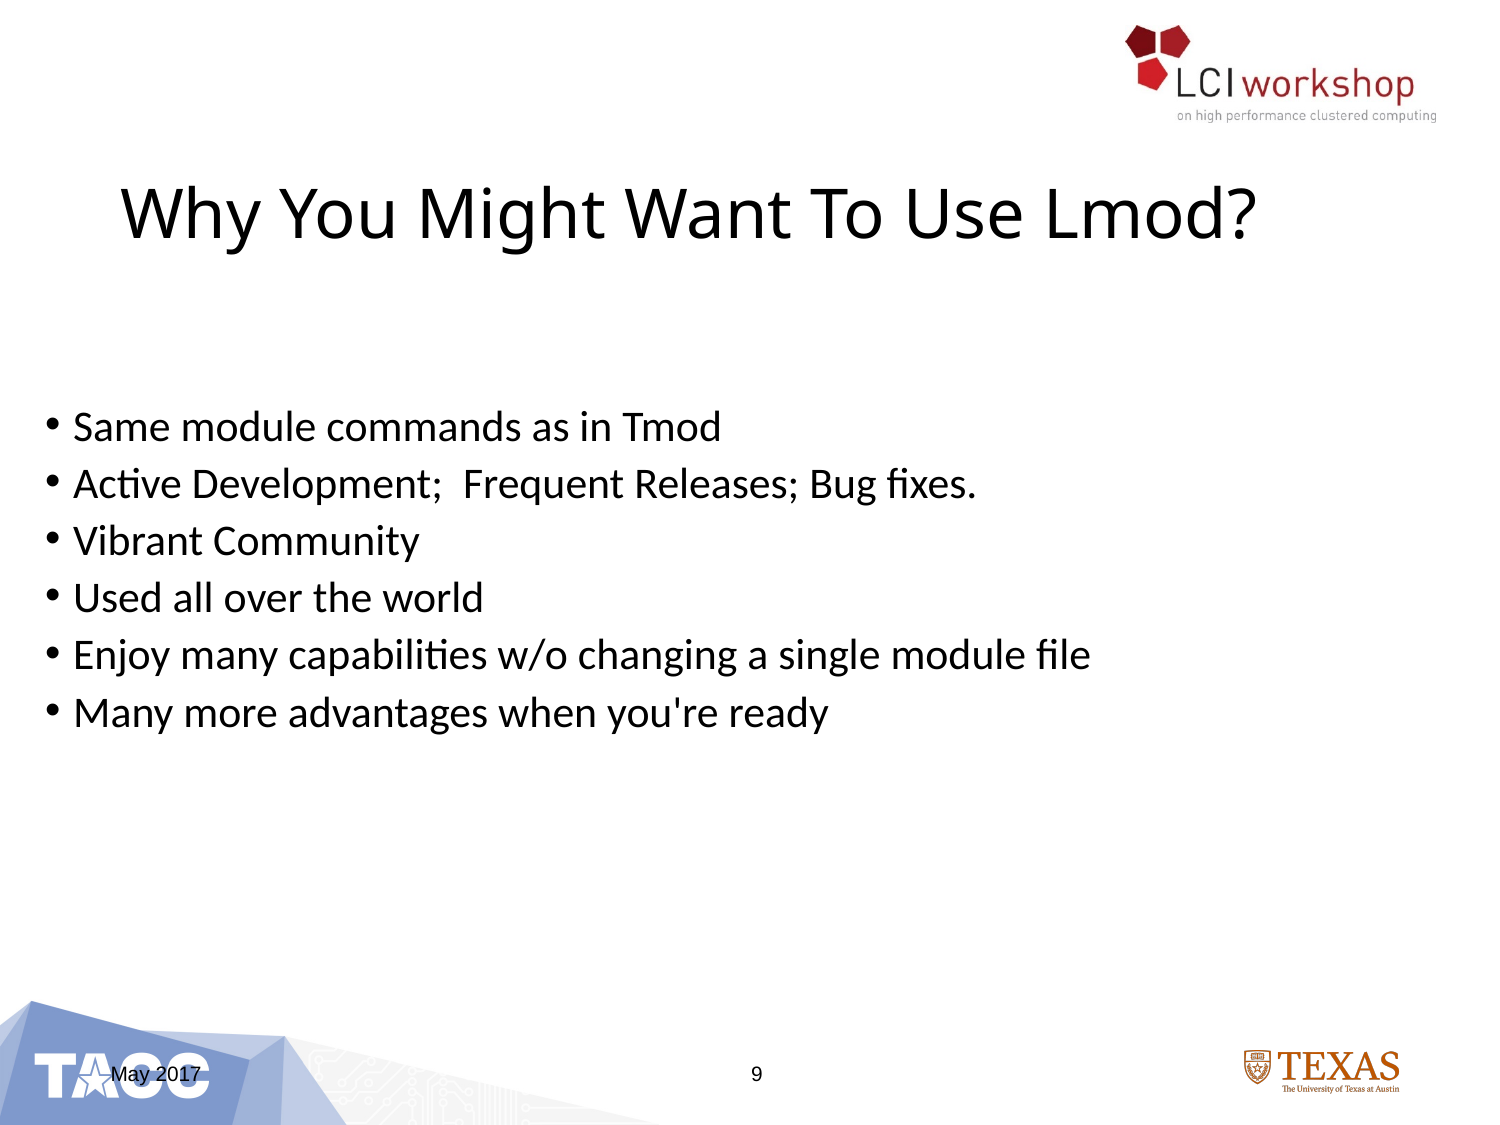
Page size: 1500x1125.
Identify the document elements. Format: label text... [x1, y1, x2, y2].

text_box May 2017 [103, 1052, 441, 1093]
picture [0, 999, 659, 1125]
list Same module commands as in Tmod Active Development; Frequent Releases; Bug fixes. Vibrant Community Used all over the world Enjoy many capabilities w/o changing a single module file Many more advantages when you're ready [36, 399, 1463, 773]
picture [1210, 1017, 1433, 1125]
slide_number 9 [740, 1053, 771, 1092]
title Why You Might Want To Use Lmod? [111, 146, 1426, 286]
picture [1125, 25, 1436, 123]
